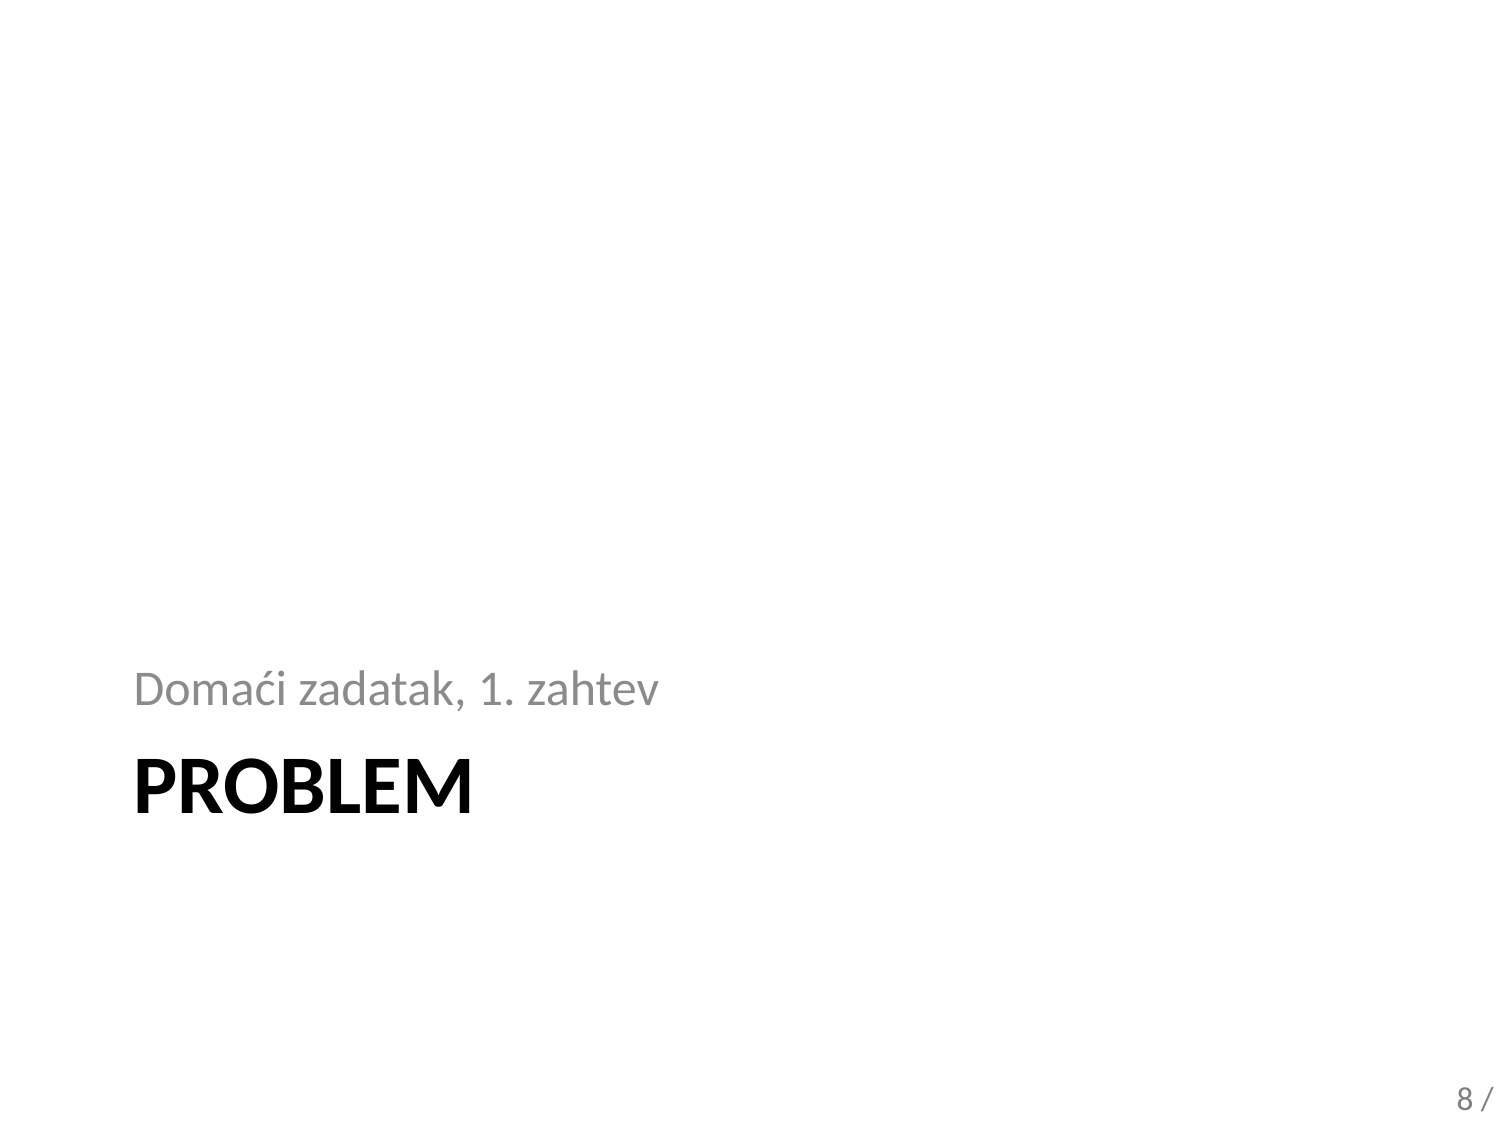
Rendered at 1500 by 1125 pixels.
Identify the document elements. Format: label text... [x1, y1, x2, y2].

title problem [118, 723, 1394, 947]
list Domaći zadatak, 1. zahtev [118, 476, 1394, 723]
